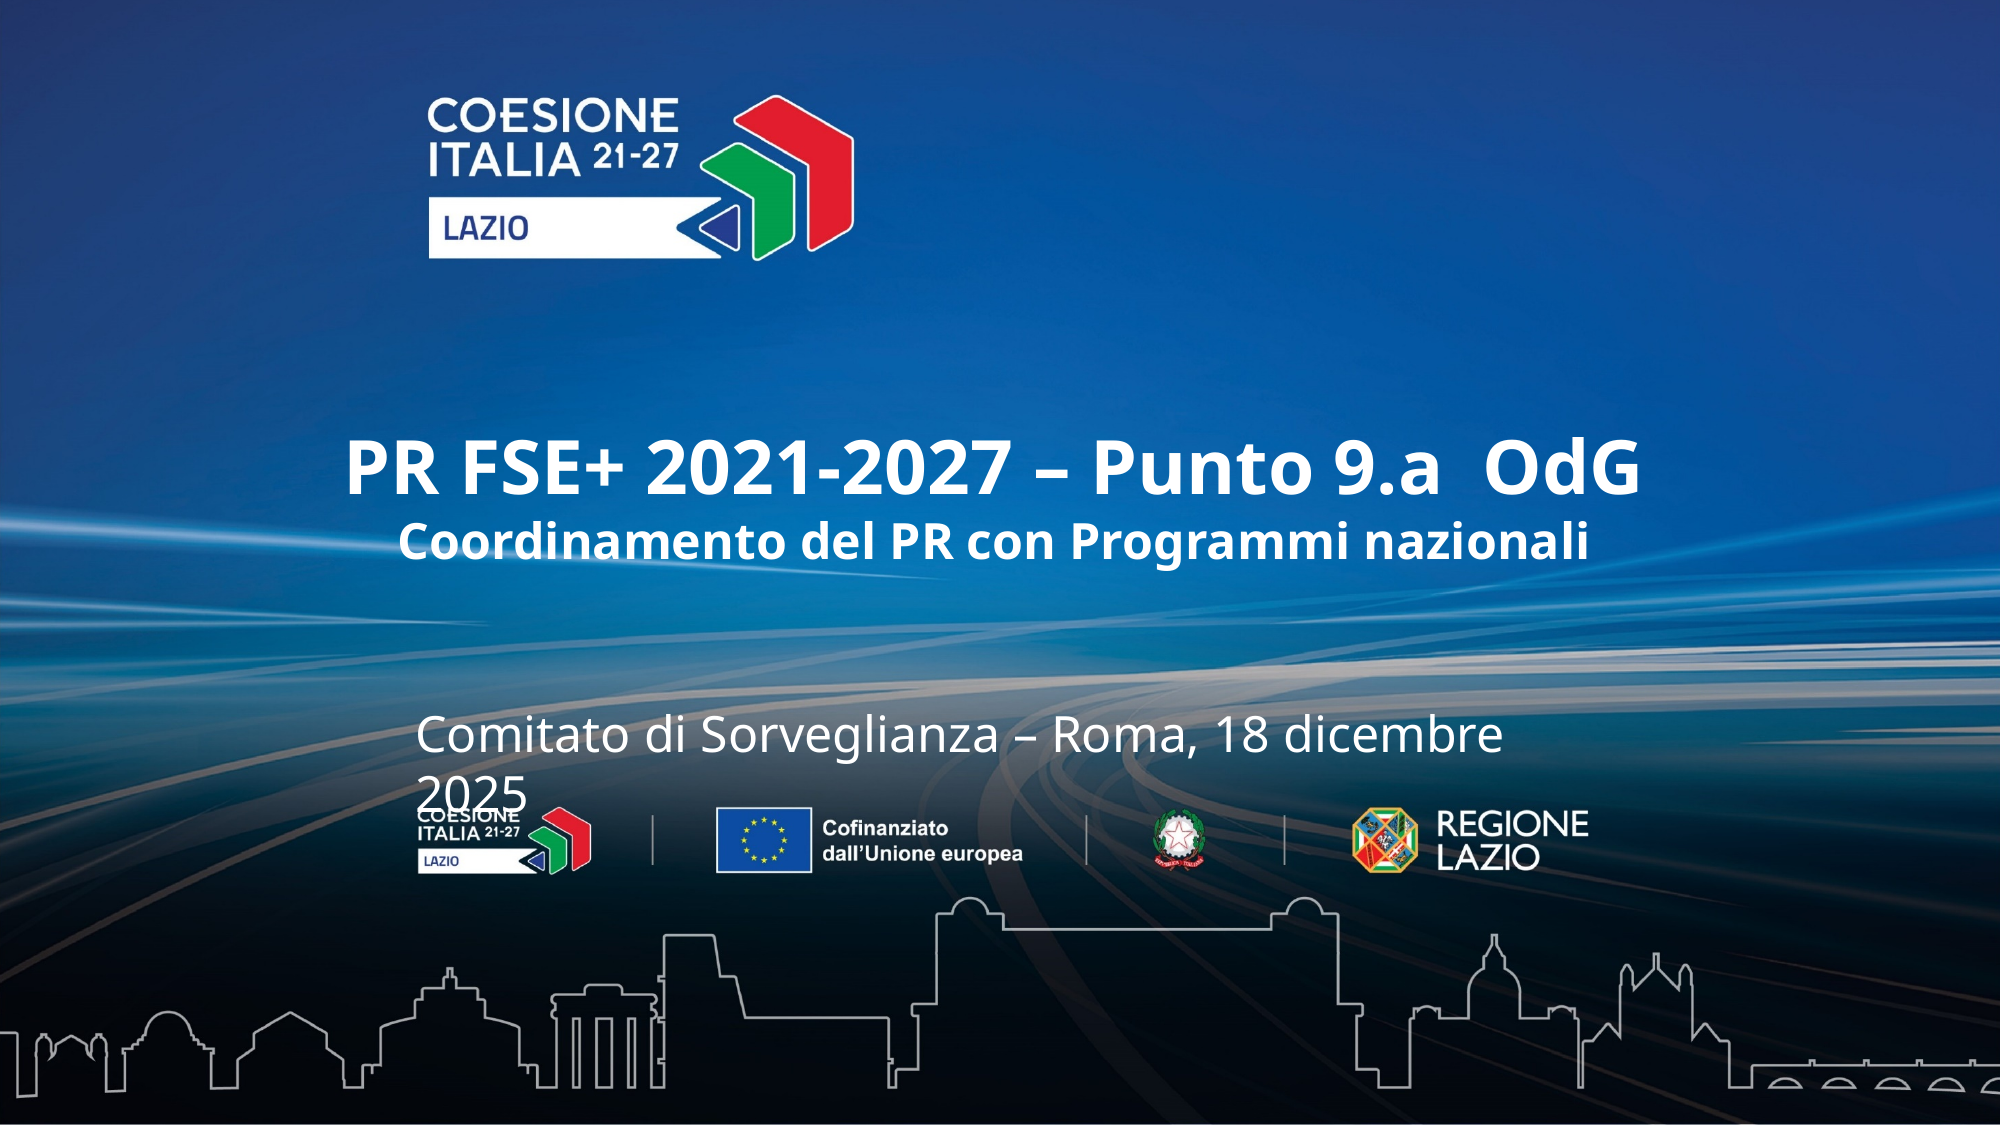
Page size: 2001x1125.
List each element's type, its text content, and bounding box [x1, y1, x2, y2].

picture [1560, 725, 2000, 777]
picture [0, 660, 2000, 1125]
text_box PR FSE+ 2021-2027 – Punto 9.a OdG Coordinamento del PR con Programmi nazionali [198, 411, 1791, 667]
picture [0, 0, 2000, 714]
text_box Comitato di Sorveglianza – Roma, 18 dicembre 2025 [400, 574, 1560, 830]
